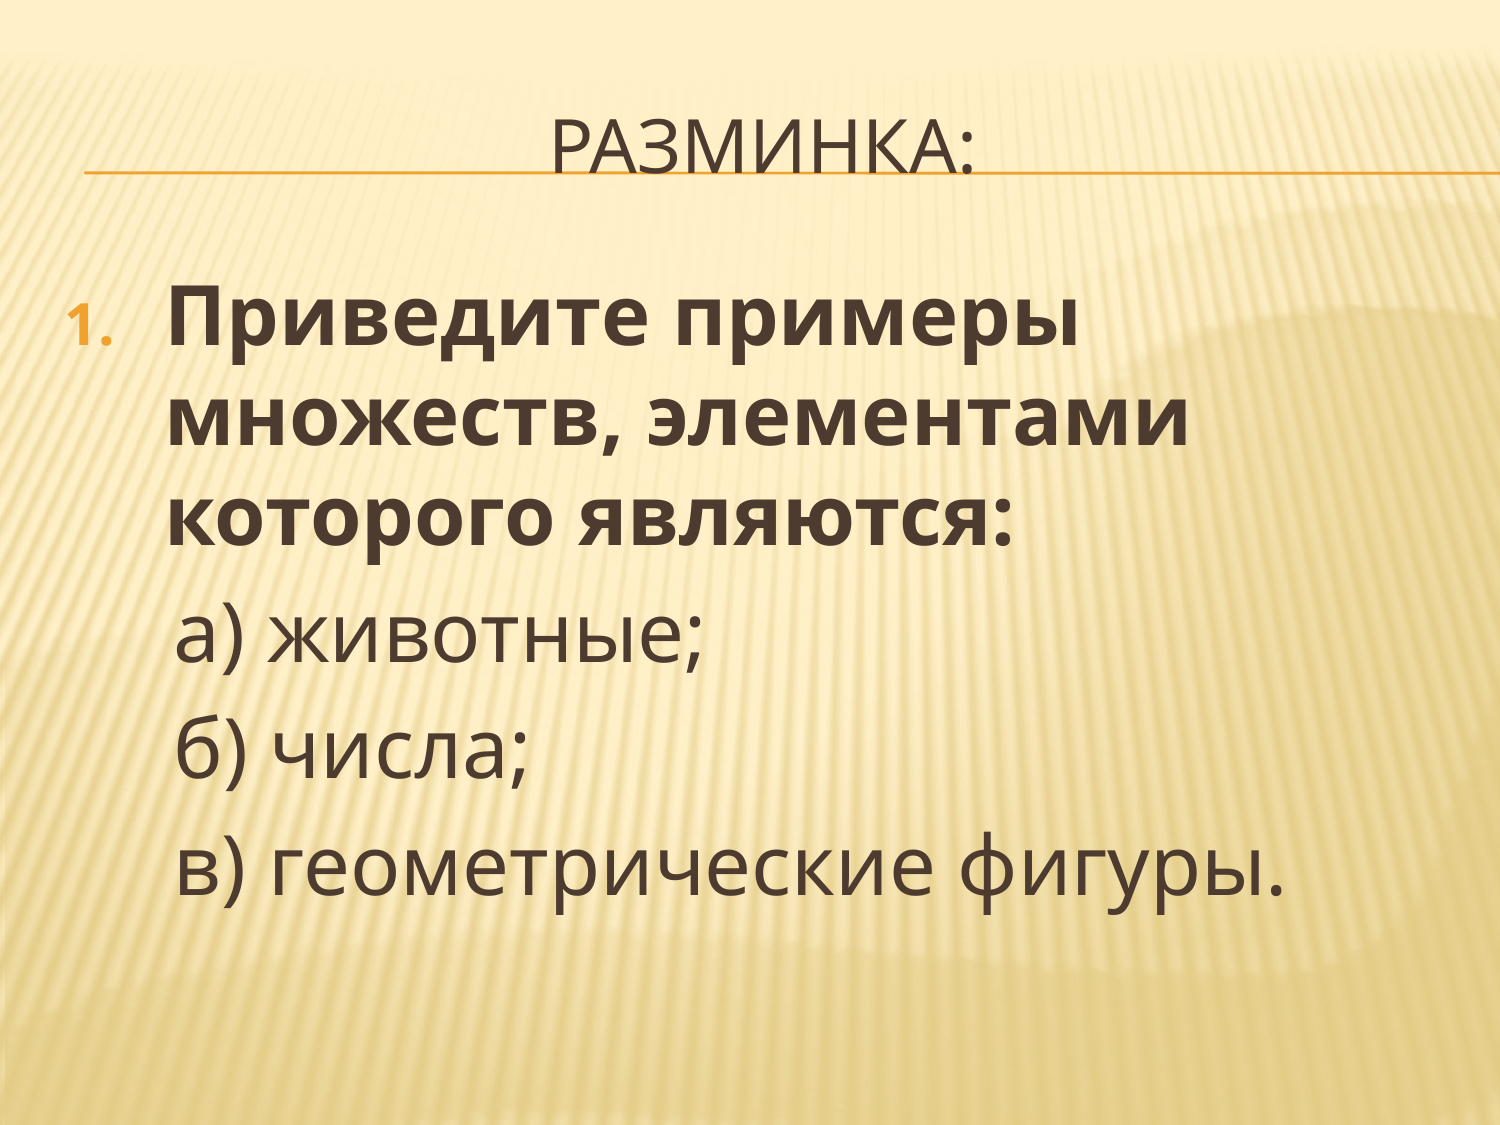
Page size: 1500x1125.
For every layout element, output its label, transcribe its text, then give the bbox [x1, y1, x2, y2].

title Разминка: [50, 75, 1475, 213]
list Приведите примеры множеств, элементами которого являются: а) животные; б) числа; в) геометрические фигуры. [50, 254, 1475, 998]
